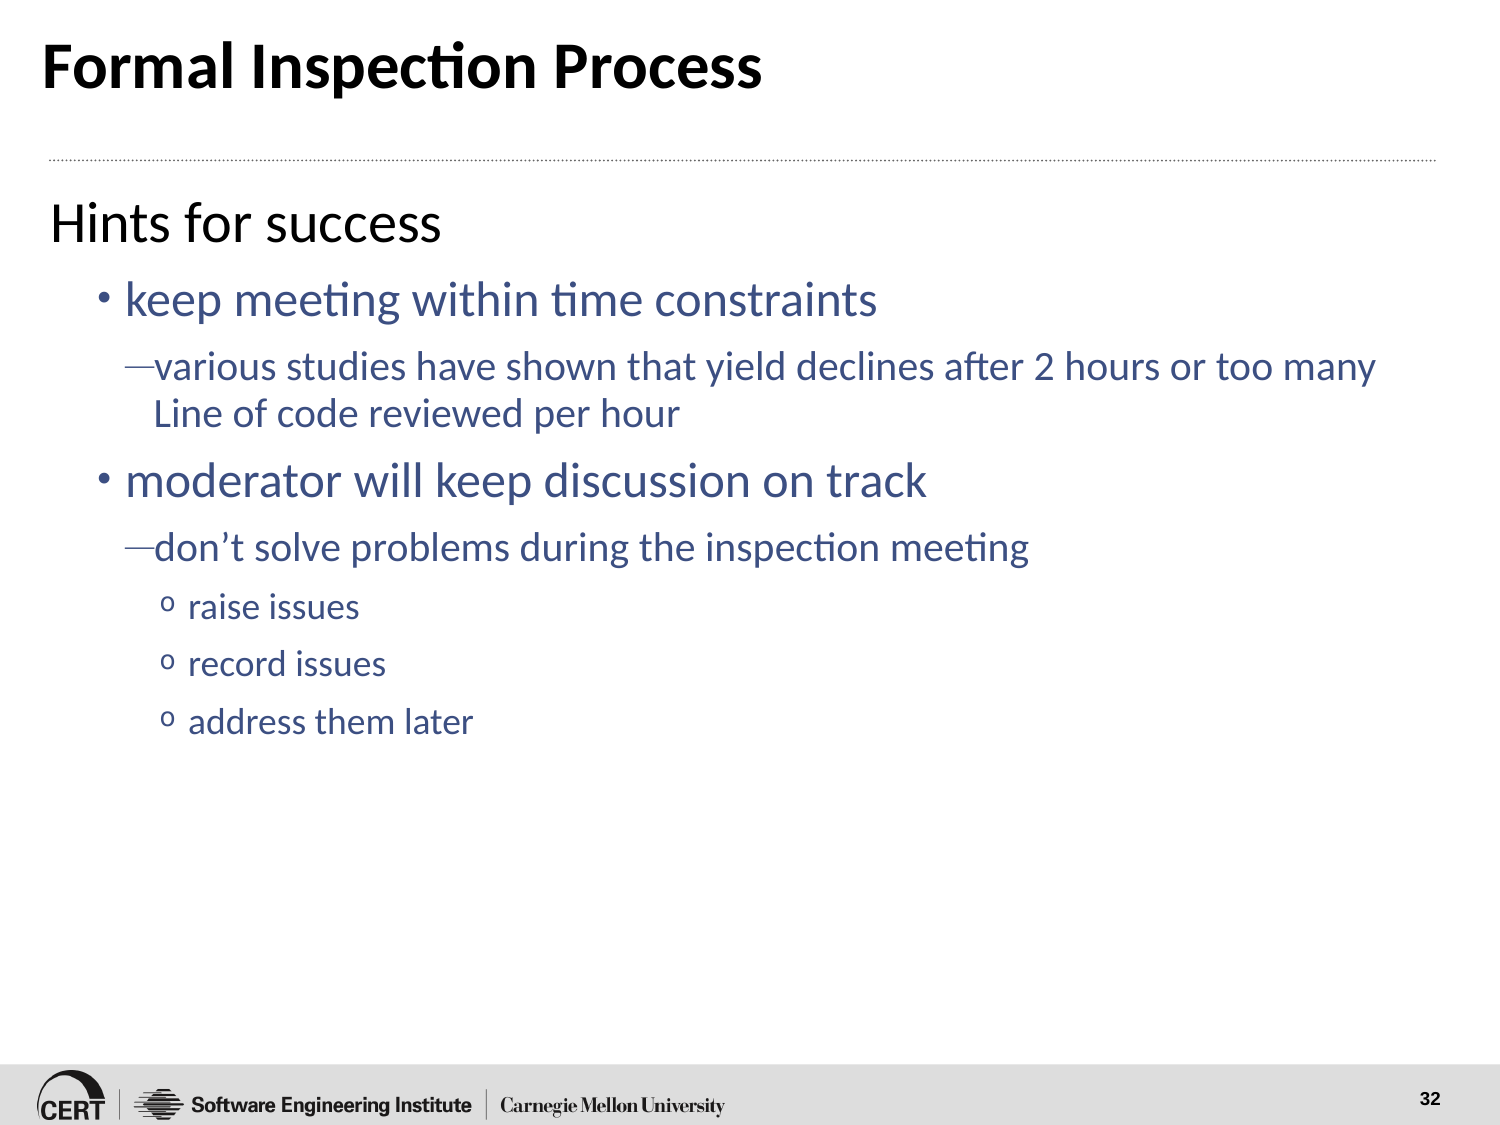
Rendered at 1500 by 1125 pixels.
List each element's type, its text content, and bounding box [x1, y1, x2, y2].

list Hints for success keep meeting within time constraints various studies have shown that yield declines after 2 hours or too many Line of code reviewed per hour moderator will keep discussion on track don’t solve problems during the inspection meeting raise issues record issues address them later [49, 187, 1438, 1001]
picture [37, 1069, 725, 1122]
title Formal Inspection Process [42, 37, 1434, 155]
